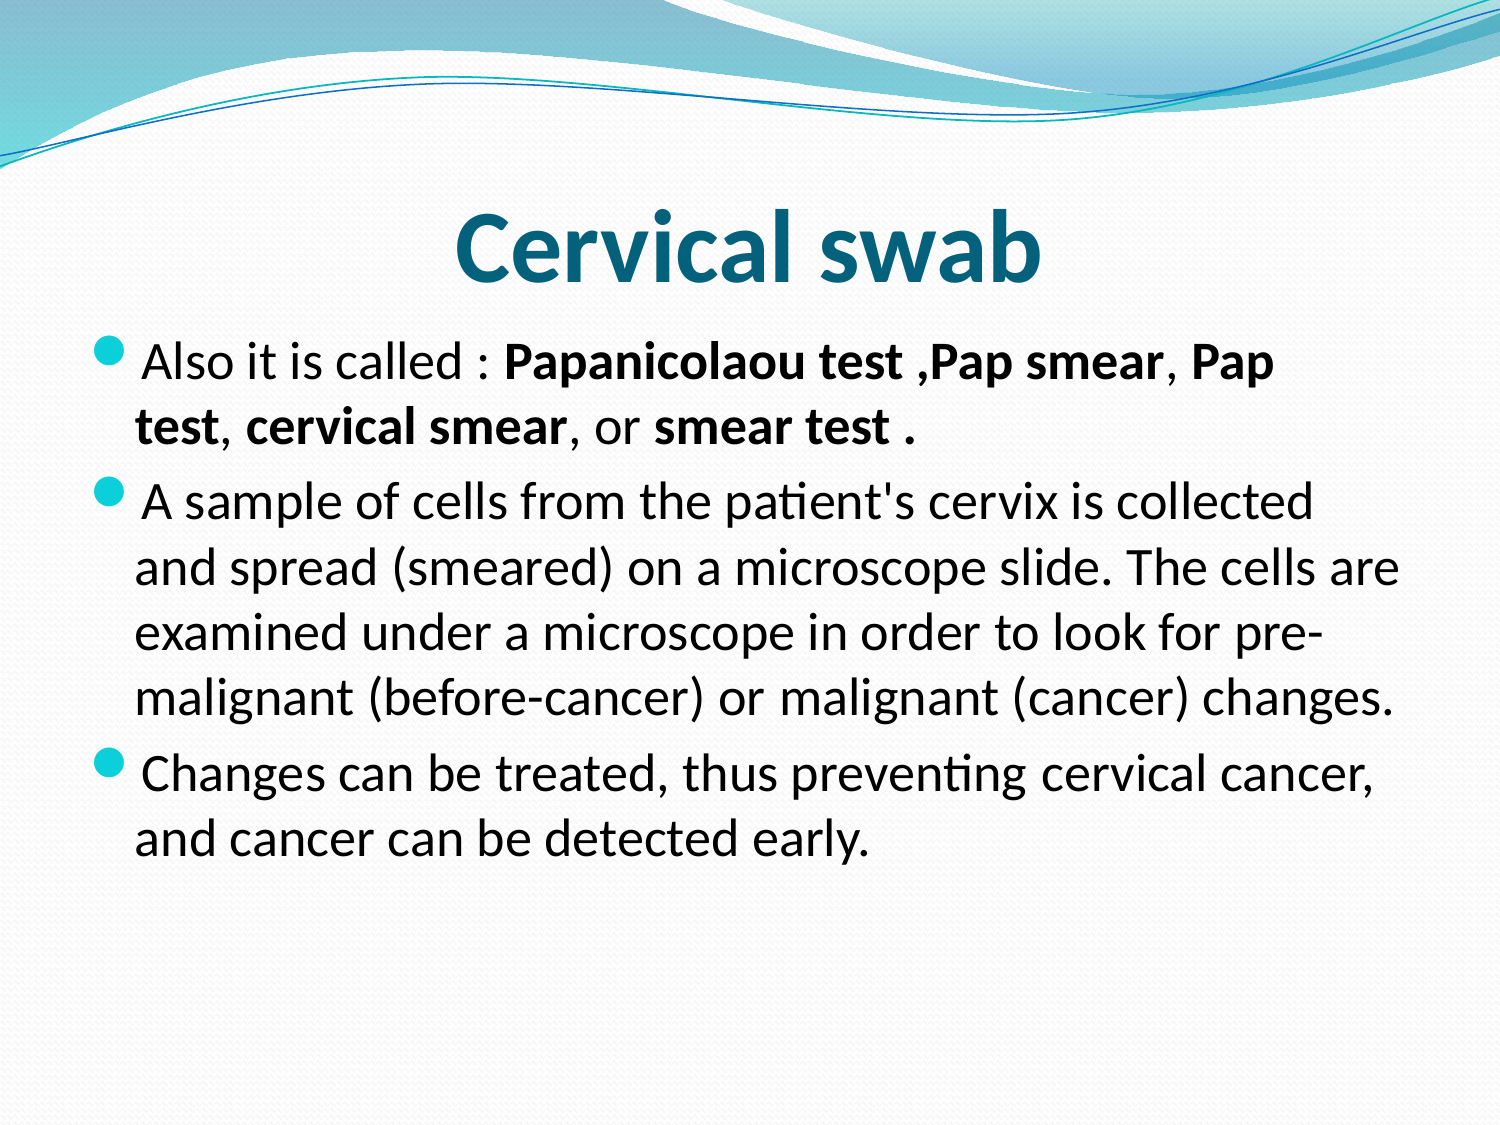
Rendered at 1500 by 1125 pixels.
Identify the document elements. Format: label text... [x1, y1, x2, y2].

title Cervical swab [75, 115, 1425, 303]
list Also it is called : Papanicolaou test ,Pap smear, Pap test, cervical smear, or smear test . A sample of cells from the patient's cervix is collected and spread (smeared) on a microscope slide. The cells are examined under a microscope in order to look for pre-malignant (before-cancer) or malignant (cancer) changes. Changes can be treated, thus preventing cervical cancer, and cancer can be detected early. [75, 317, 1425, 1038]
